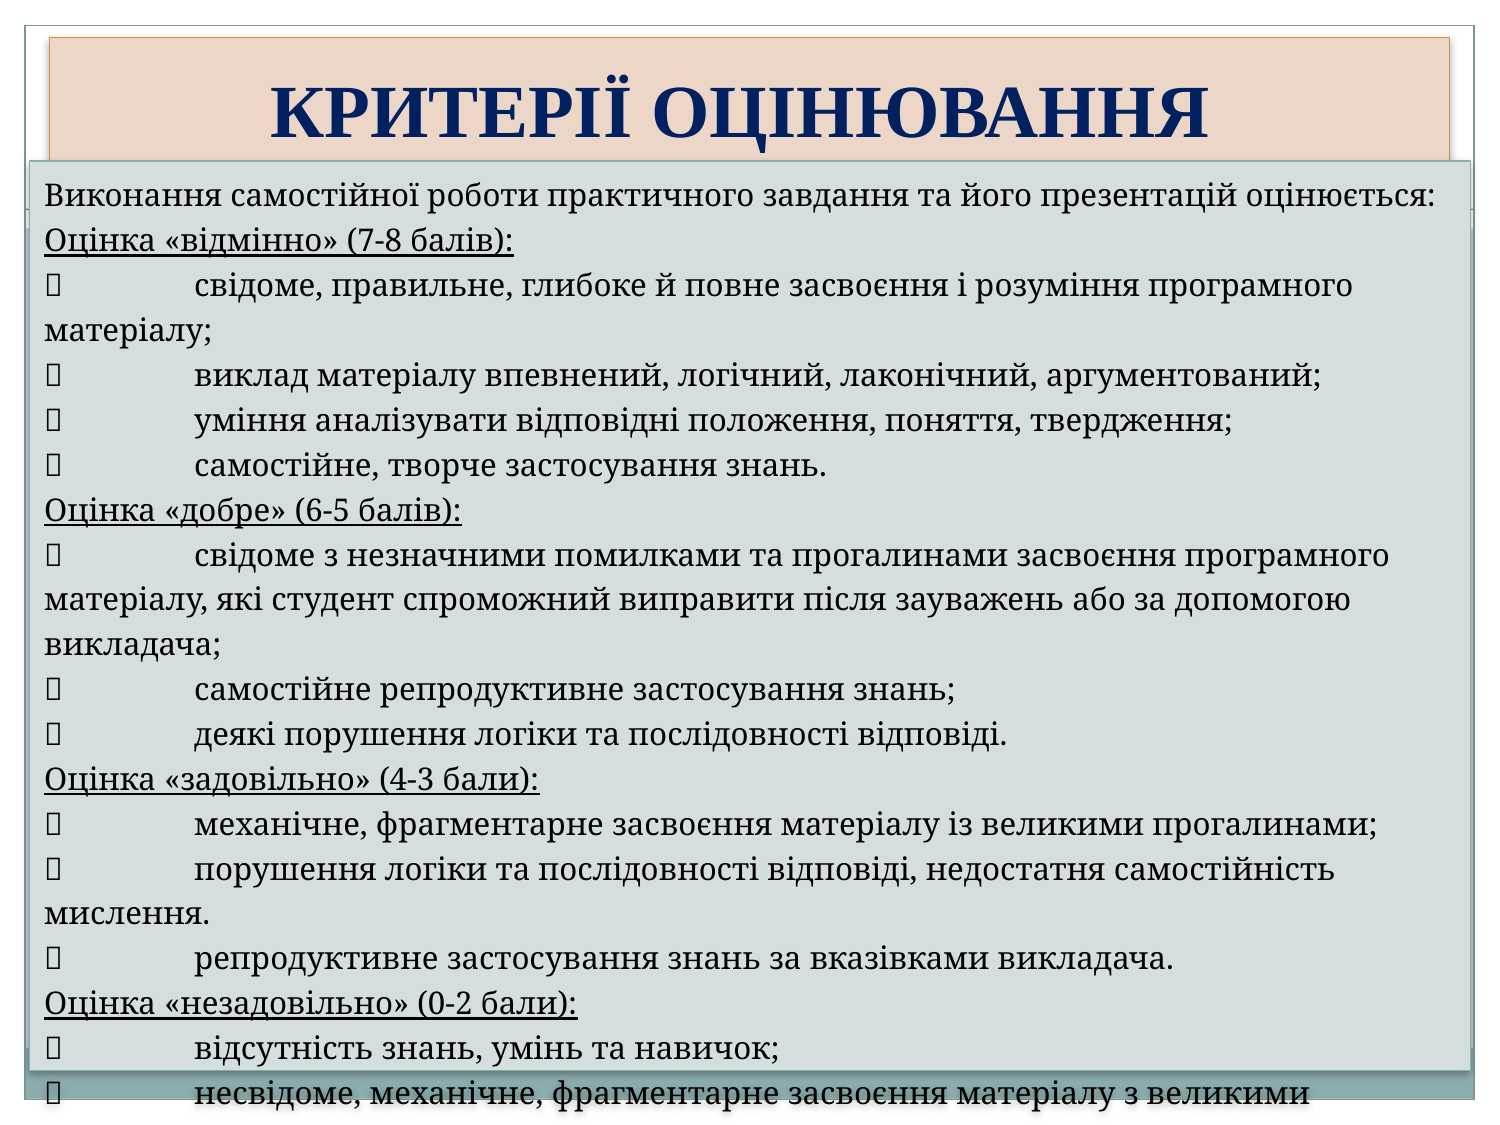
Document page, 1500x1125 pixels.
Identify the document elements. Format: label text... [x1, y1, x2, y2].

list Виконання самостійної роботи практичного завдання та його презентацій оцінюється: Оцінка «відмінно» (7-8 балів):  свідоме, правильне, глибоке й повне засвоєння і розуміння програмного матеріалу;  виклад матеріалу впевнений, логічний, лаконічний, аргументований;  уміння аналізувати відповідні положення, поняття, твердження;  самостійне, творче застосування знань. Оцінка «добре» (6-5 балів):  свідоме з незначними помилками та прогалинами засвоєння програмного матеріалу, які студент спроможний виправити після зауважень або за допомогою викладача;  самостійне репродуктивне застосування знань;  деякі порушення логіки та послідовності відповіді. Оцінка «задовільно» (4-3 бали):  механічне, фрагментарне засвоєння матеріалу із великими прогалинами;  порушення логіки та послідовності відповіді, недостатня самостійність мислення.  репродуктивне застосування знань за вказівками викладача. Оцінка «незадовільно» (0-2 бали):  відсутність знань, умінь та навичок;  несвідоме, механічне, фрагментарне засвоєння матеріалу з великими прогалинами;  відсутність самостійності, неспроможність виправити помилки при зауваженні чи додаткових запитаннях [29, 160, 1471, 1071]
title КРИТЕРІЇ ОЦІНЮВАННЯ [49, 37, 1450, 158]
